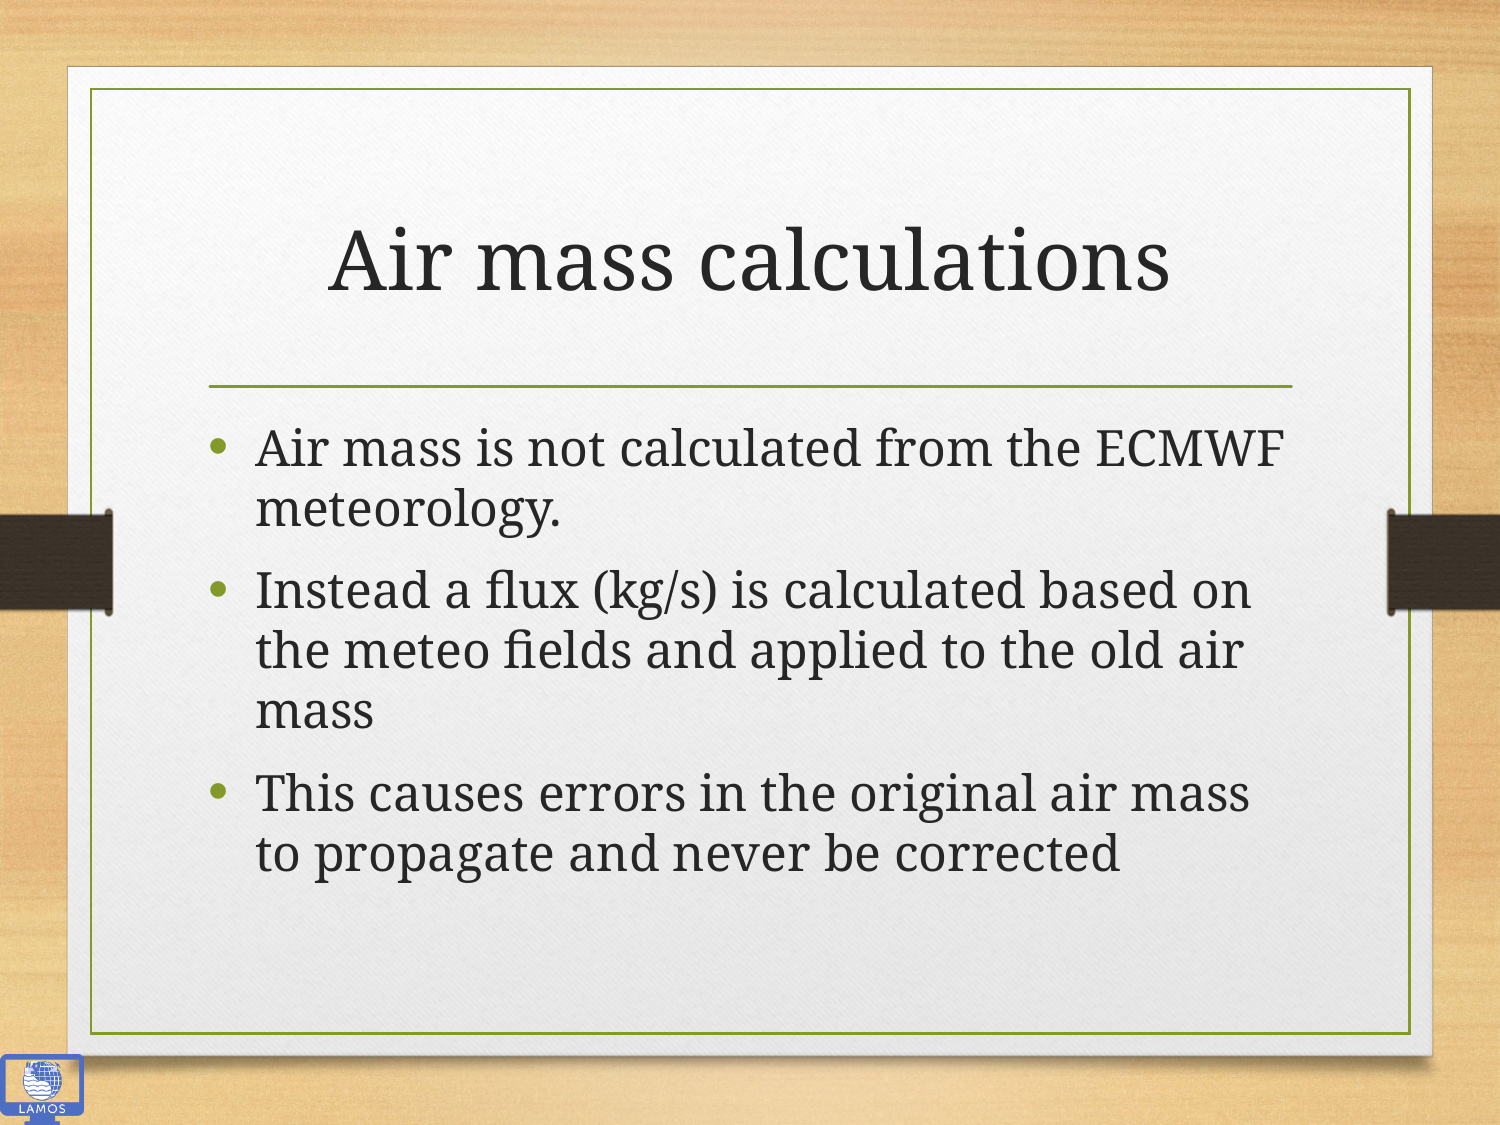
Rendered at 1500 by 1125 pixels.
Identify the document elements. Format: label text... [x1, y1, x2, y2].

list Air mass is not calculated from the ECMWF meteorology. Instead a flux (kg/s) is calculated based on the meteo fields and applied to the old air mass This causes errors in the original air mass to propagate and never be corrected [193, 408, 1309, 974]
picture [0, 0, 1500, 1125]
title Air mass calculations [193, 150, 1309, 365]
